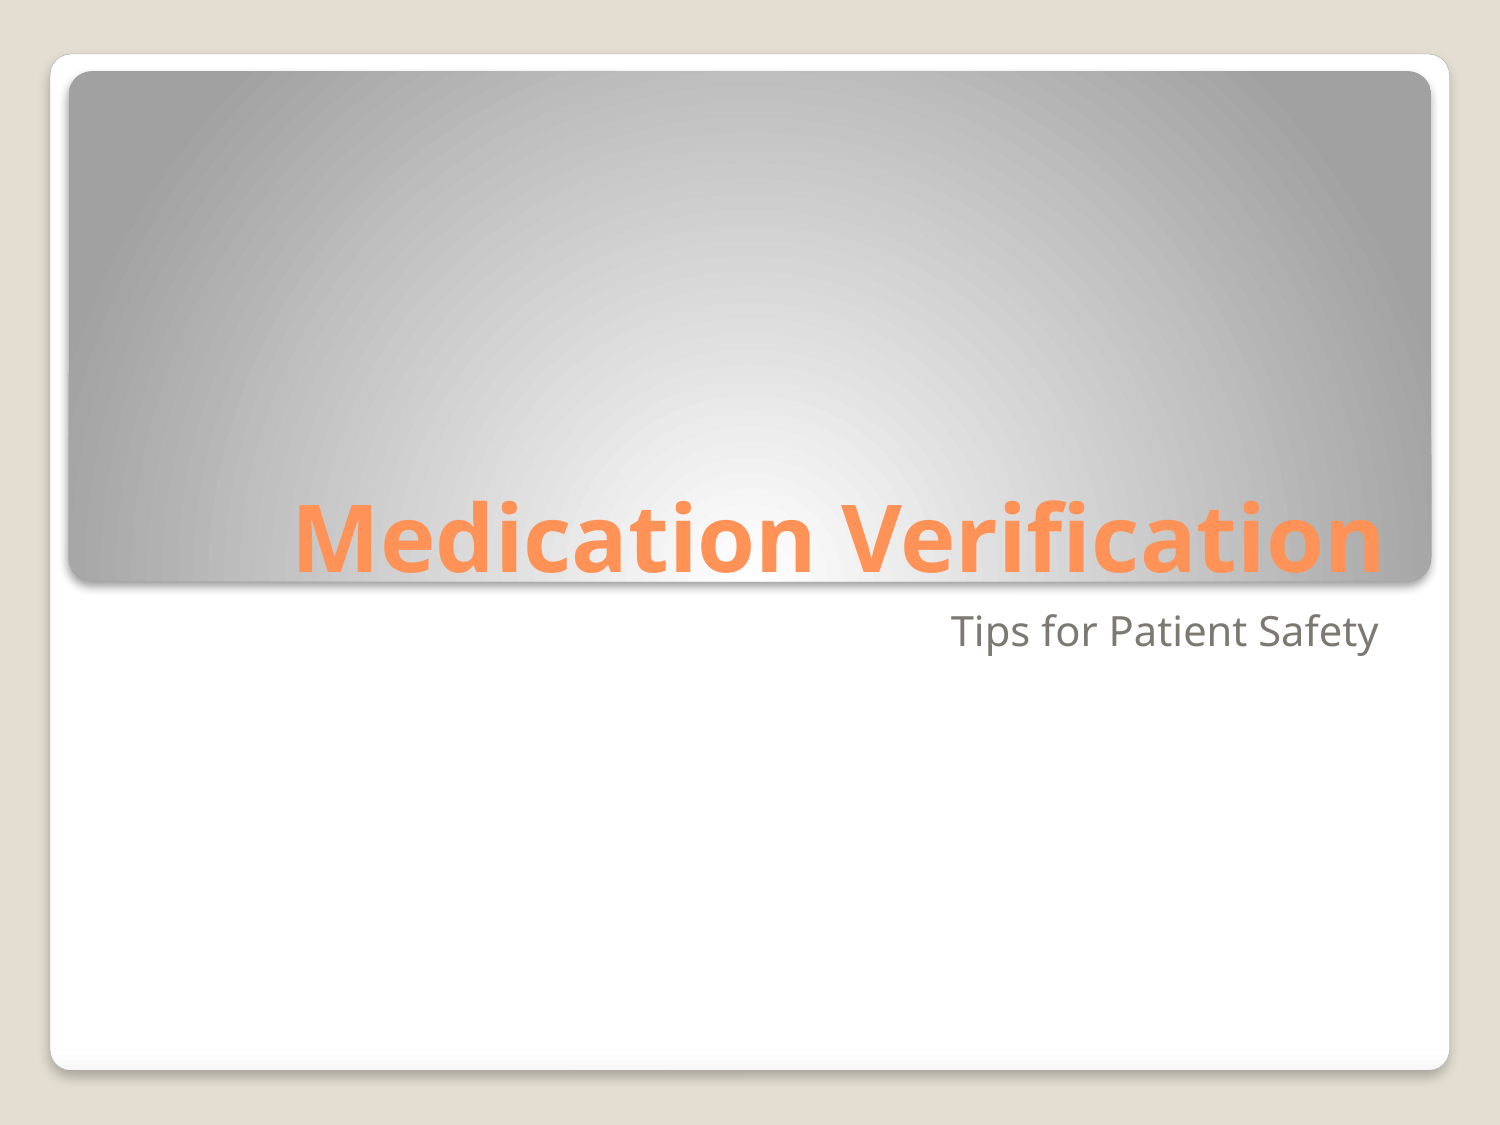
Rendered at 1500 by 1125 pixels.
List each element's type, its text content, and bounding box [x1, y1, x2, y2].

subtitle Tips for Patient Safety [118, 604, 1394, 755]
title Medication Verification [118, 298, 1394, 599]
